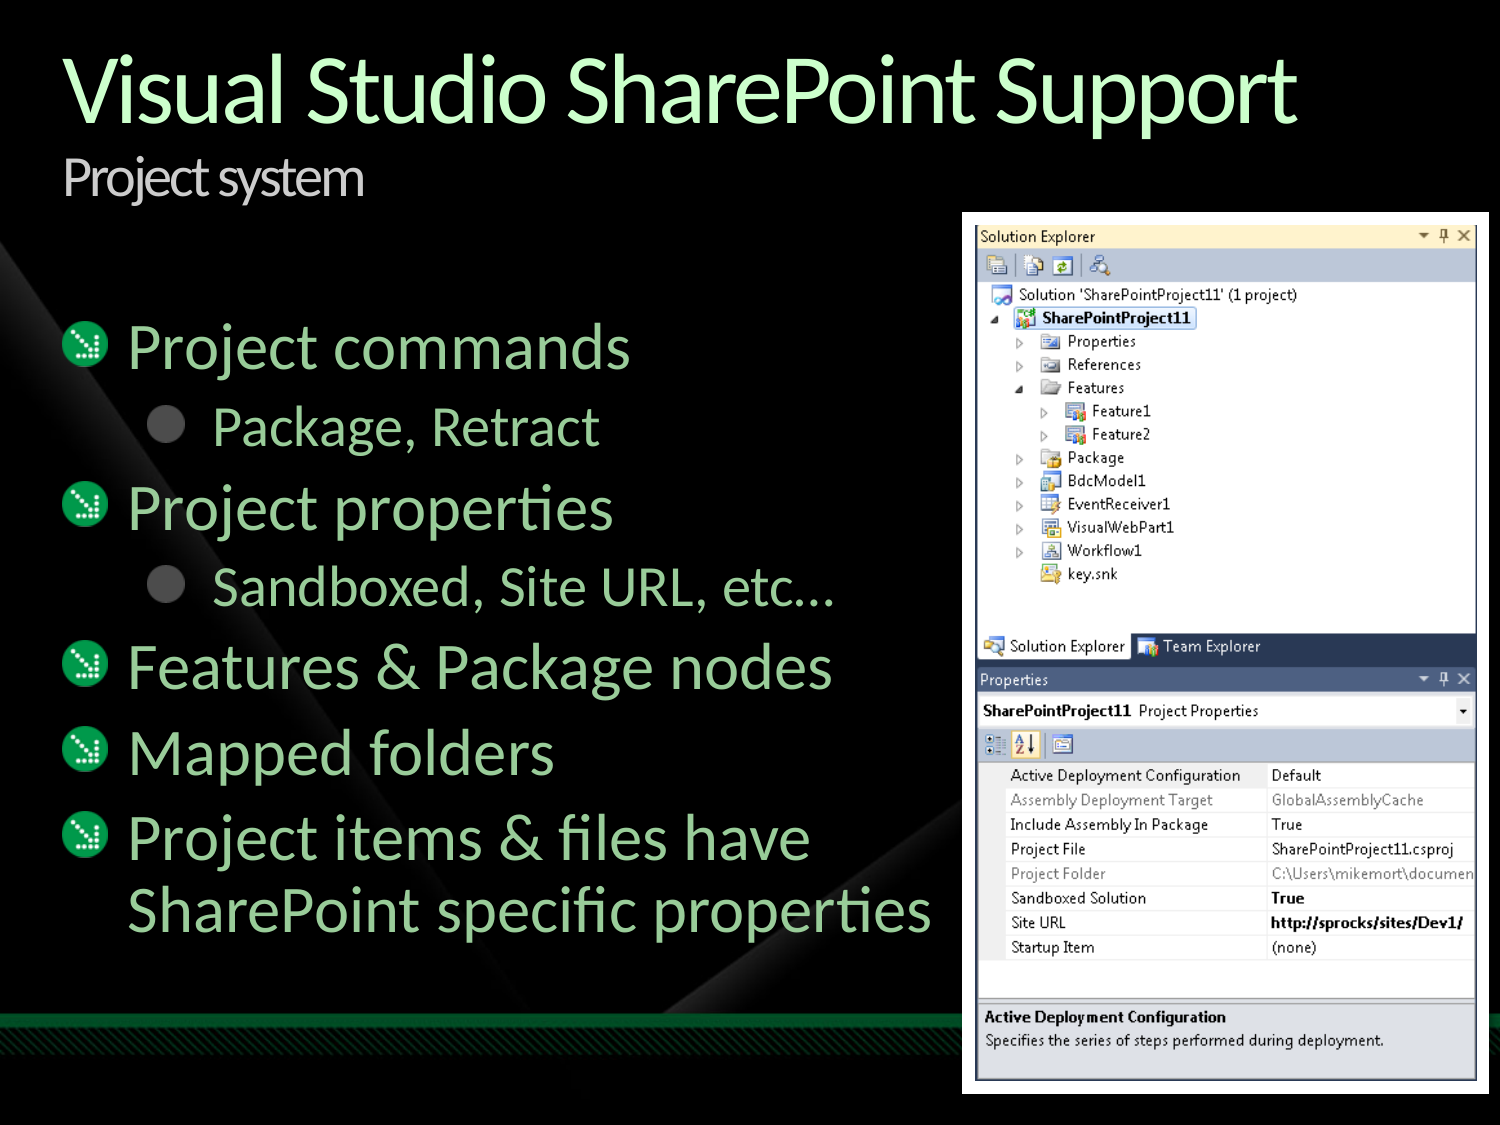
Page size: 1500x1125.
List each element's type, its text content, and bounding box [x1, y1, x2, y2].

list Project commands Package, Retract Project properties Sandboxed, Site URL, etc… Features & Package nodes Mapped folders Project items & files have SharePoint specific properties [62, 312, 961, 1042]
picture [0, 0, 1500, 1125]
title Visual Studio SharePoint Support Project system [62, 37, 1438, 211]
